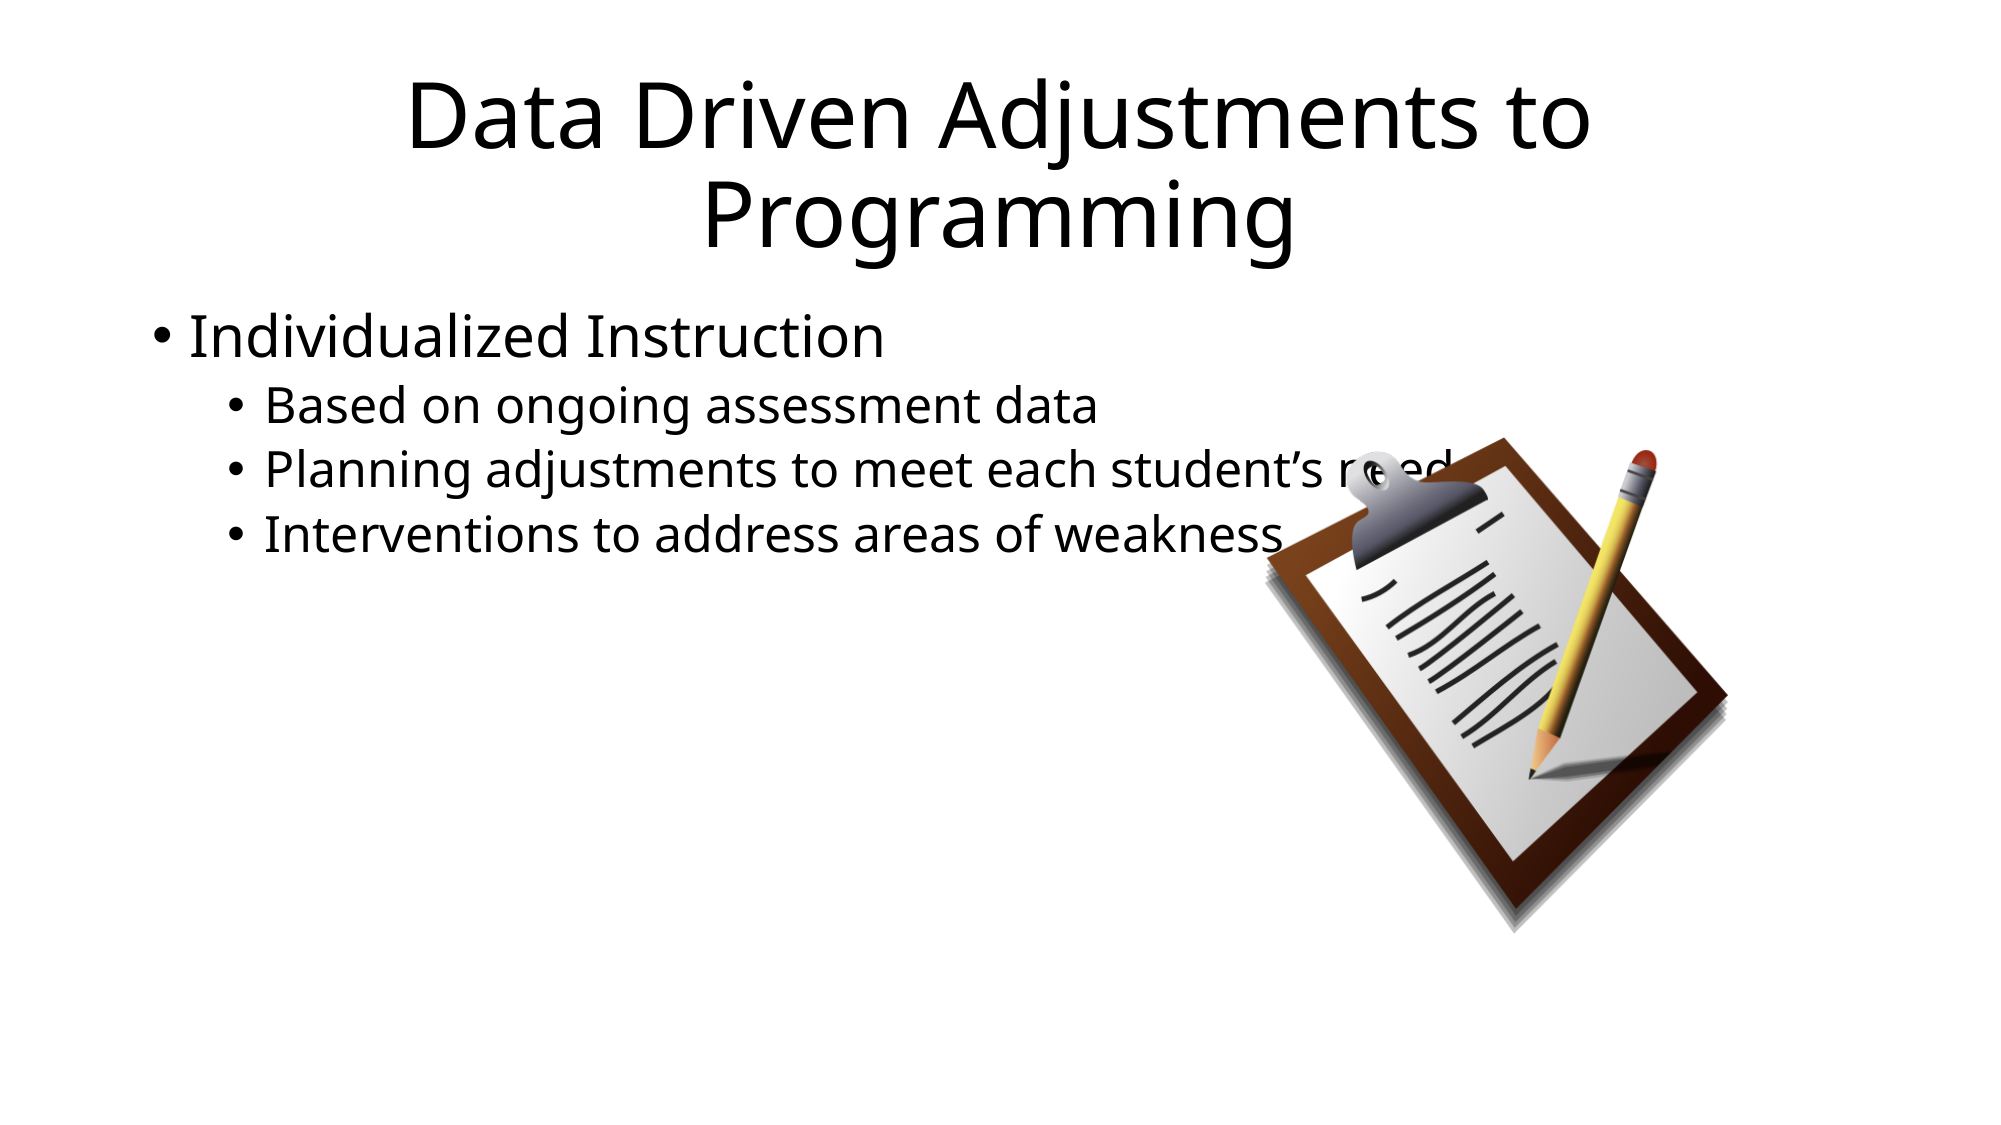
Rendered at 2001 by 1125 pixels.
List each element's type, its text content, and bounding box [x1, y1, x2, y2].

picture [1241, 434, 1745, 938]
list Individualized Instruction Based on ongoing assessment data Planning adjustments to meet each student’s needs Interventions to address areas of weakness [137, 299, 1863, 1014]
title Data Driven Adjustments to Programming [137, 59, 1863, 278]
